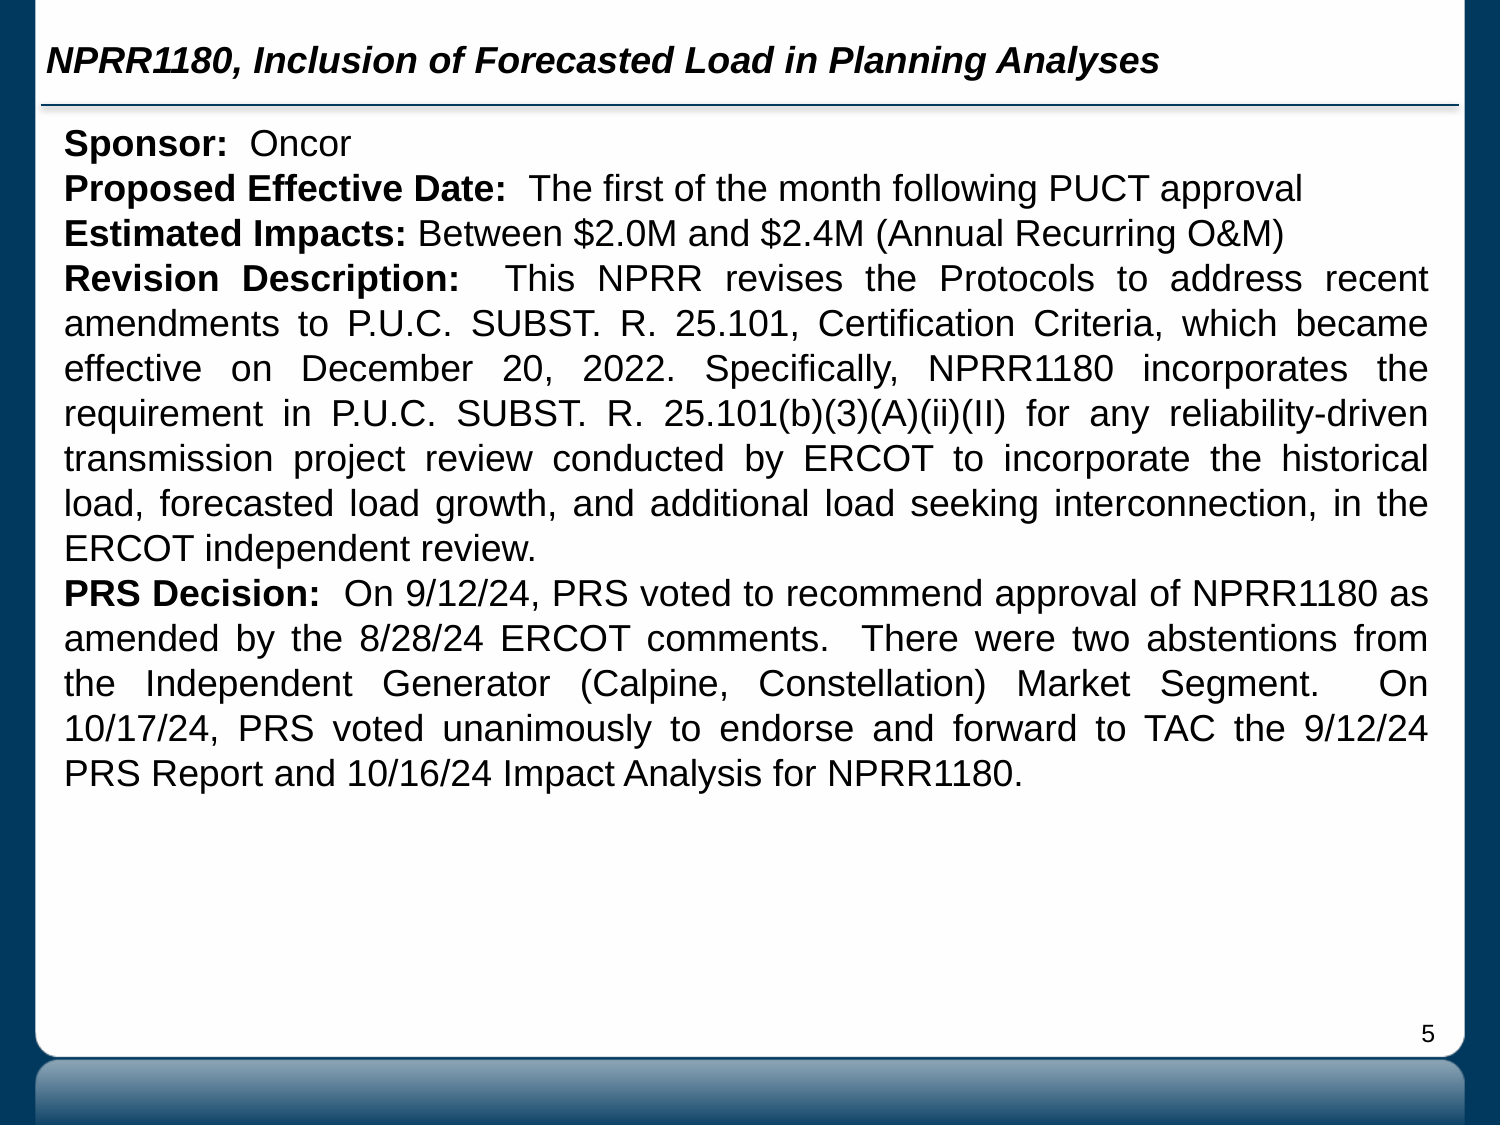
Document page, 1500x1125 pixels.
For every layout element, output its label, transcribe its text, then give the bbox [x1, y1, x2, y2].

text_box Sponsor: Oncor Proposed Effective Date: The first of the month following PUCT approval Estimated Impacts: Between $2.0M and $2.4M (Annual Recurring O&M) Revision Description: This NPRR revises the Protocols to address recent amendments to P.U.C. SUBST. R. 25.101, Certification Criteria, which became effective on December 20, 2022. Specifically, NPRR1180 incorporates the requirement in P.U.C. SUBST. R. 25.101(b)(3)(A)(ii)(II) for any reliability-driven transmission project review conducted by ERCOT to incorporate the historical load, forecasted load growth, and additional load seeking interconnection, in the ERCOT independent review. PRS Decision: On 9/12/24, PRS voted to recommend approval of NPRR1180 as amended by the 8/28/24 ERCOT comments. There were two abstentions from the Independent Generator (Calpine, Constellation) Market Segment. On 10/17/24, PRS voted unanimously to endorse and forward to TAC the 9/12/24 PRS Report and 10/16/24 Impact Analysis for NPRR1180. [11, 111, 1444, 801]
title NPRR1180, Inclusion of Forecasted Load in Planning Analyses [31, 20, 1464, 97]
picture [35, 0, 1465, 1125]
